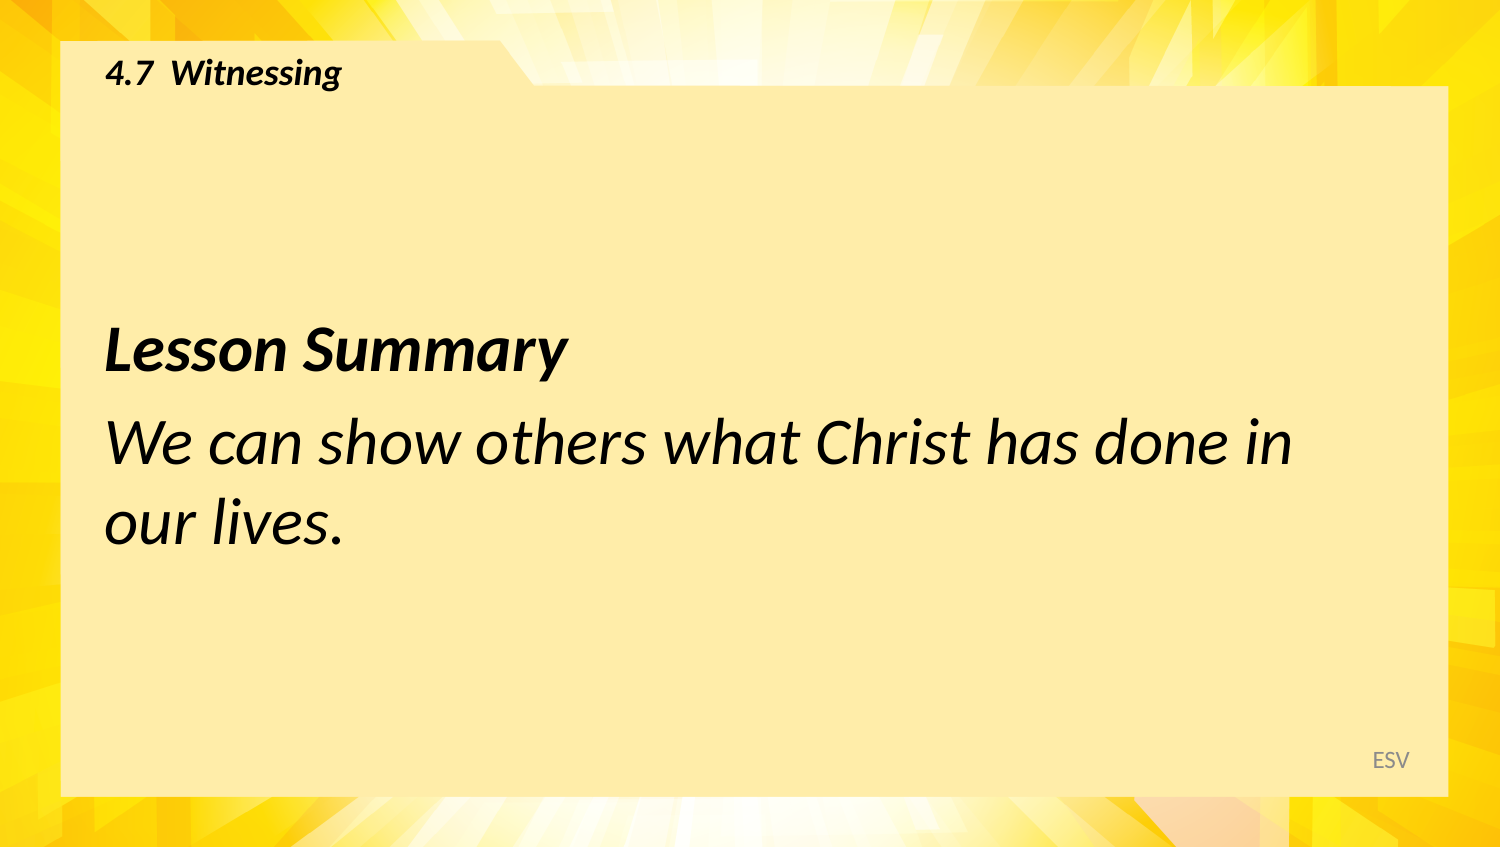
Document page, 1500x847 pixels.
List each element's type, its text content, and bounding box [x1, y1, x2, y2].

picture [0, 0, 1500, 847]
list Lesson Summary We can show others what Christ has done in our lives. [89, 141, 1403, 722]
footer ESV [950, 736, 1425, 782]
title 4.7 Witnessing [89, 33, 1420, 108]
